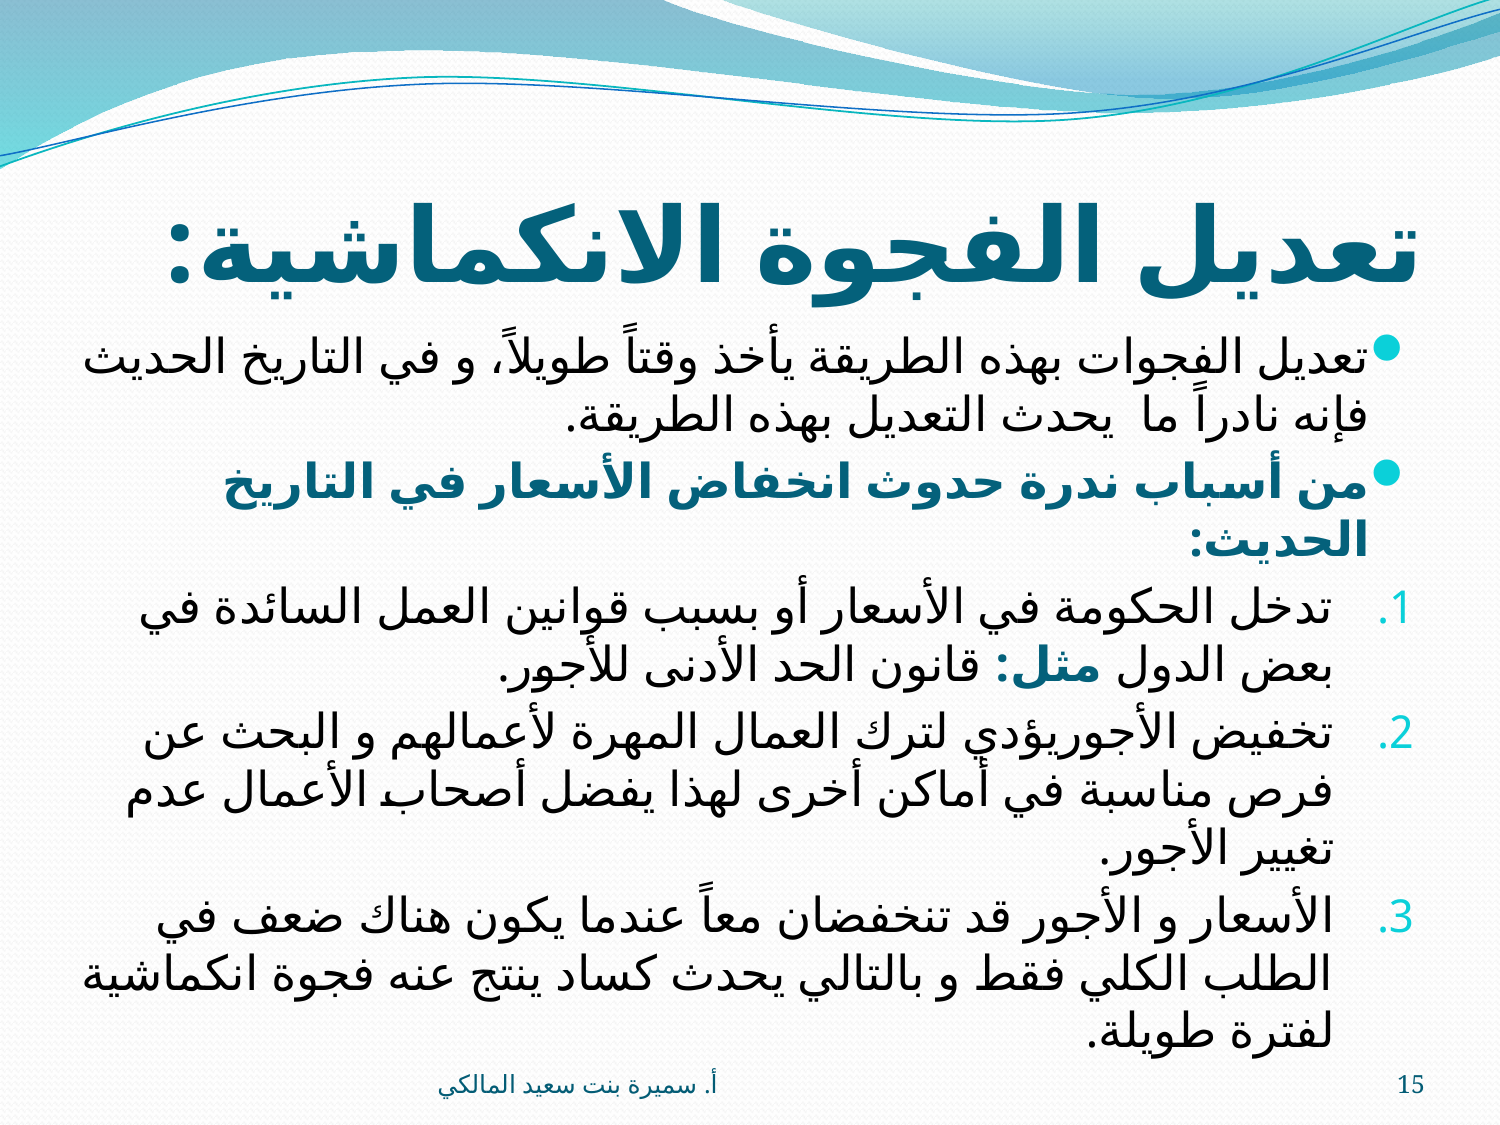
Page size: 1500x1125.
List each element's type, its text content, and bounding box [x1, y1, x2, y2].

title تعديل الفجوة الانكماشية: [75, 115, 1425, 303]
slide_number 15 [1299, 1042, 1425, 1103]
list تعديل الفجوات بهذه الطريقة يأخذ وقتاً طويلاً، و في التاريخ الحديث فإنه نادراً ما يحدث التعديل بهذه الطريقة. من أسباب ندرة حدوث انخفاض الأسعار في التاريخ الحديث: تدخل الحكومة في الأسعار أو بسبب قوانين العمل السائدة في بعض الدول مثل: قانون الحد الأدنى للأجور. تخفيض الأجوريؤدي لترك العمال المهرة لأعمالهم و البحث عن فرص مناسبة في أماكن أخرى لهذا يفضل أصحاب الأعمال عدم تغيير الأجور. الأسعار و الأجور قد تنخفضان معاً عندما يكون هناك ضعف في الطلب الكلي فقط و بالتالي يحدث كساد ينتج عنه فجوة انكماشية لفترة طويلة. [41, 317, 1425, 1071]
footer أ. سميرة بنت سعيد المالكي [437, 1042, 988, 1103]
